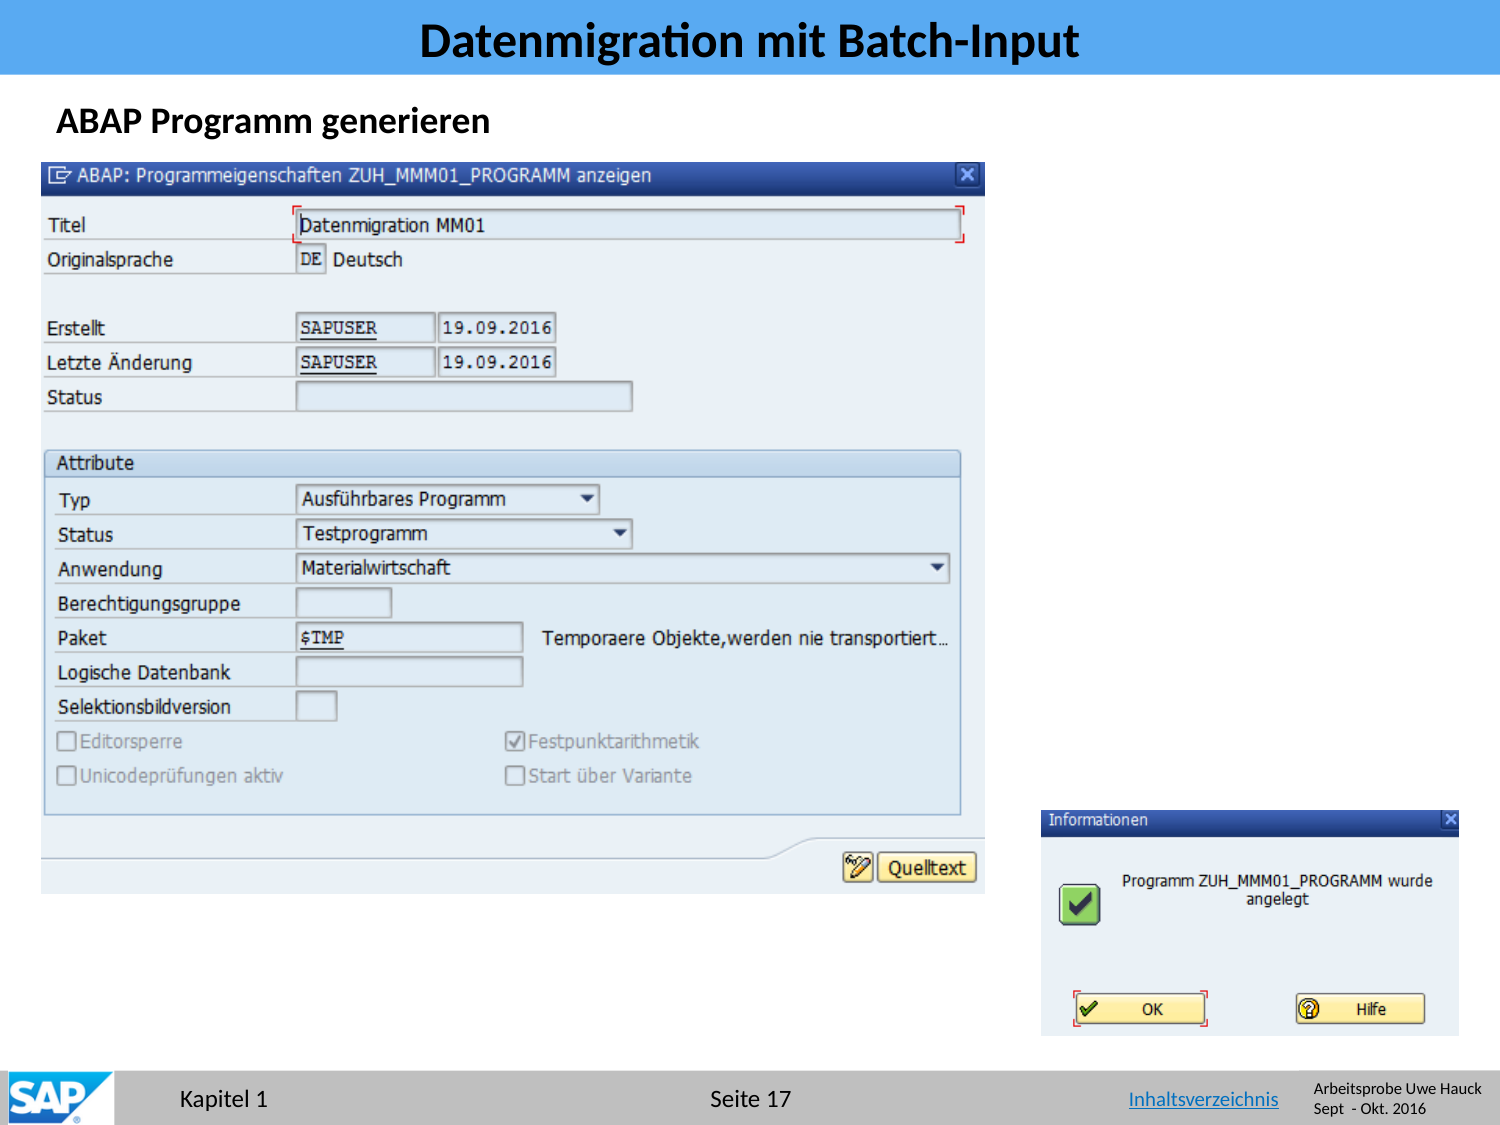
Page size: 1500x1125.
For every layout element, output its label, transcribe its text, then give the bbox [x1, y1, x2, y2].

text_box ABAP Programm generieren [41, 88, 1459, 149]
text_box Datenmigration mit Batch-Input [0, 0, 1500, 75]
picture [41, 162, 986, 894]
text_box Arbeitsprobe Uwe Hauck Sept - Okt. 2016 [1299, 1070, 1500, 1125]
text_box [0, 1070, 6, 1125]
picture [7, 1070, 115, 1125]
text_box Kapitel 1 Seite 17 [165, 1075, 1105, 1120]
text_box Inhaltsverzeichnis [1106, 1078, 1299, 1118]
text_box [115, 1070, 1299, 1125]
picture [1041, 810, 1459, 1036]
